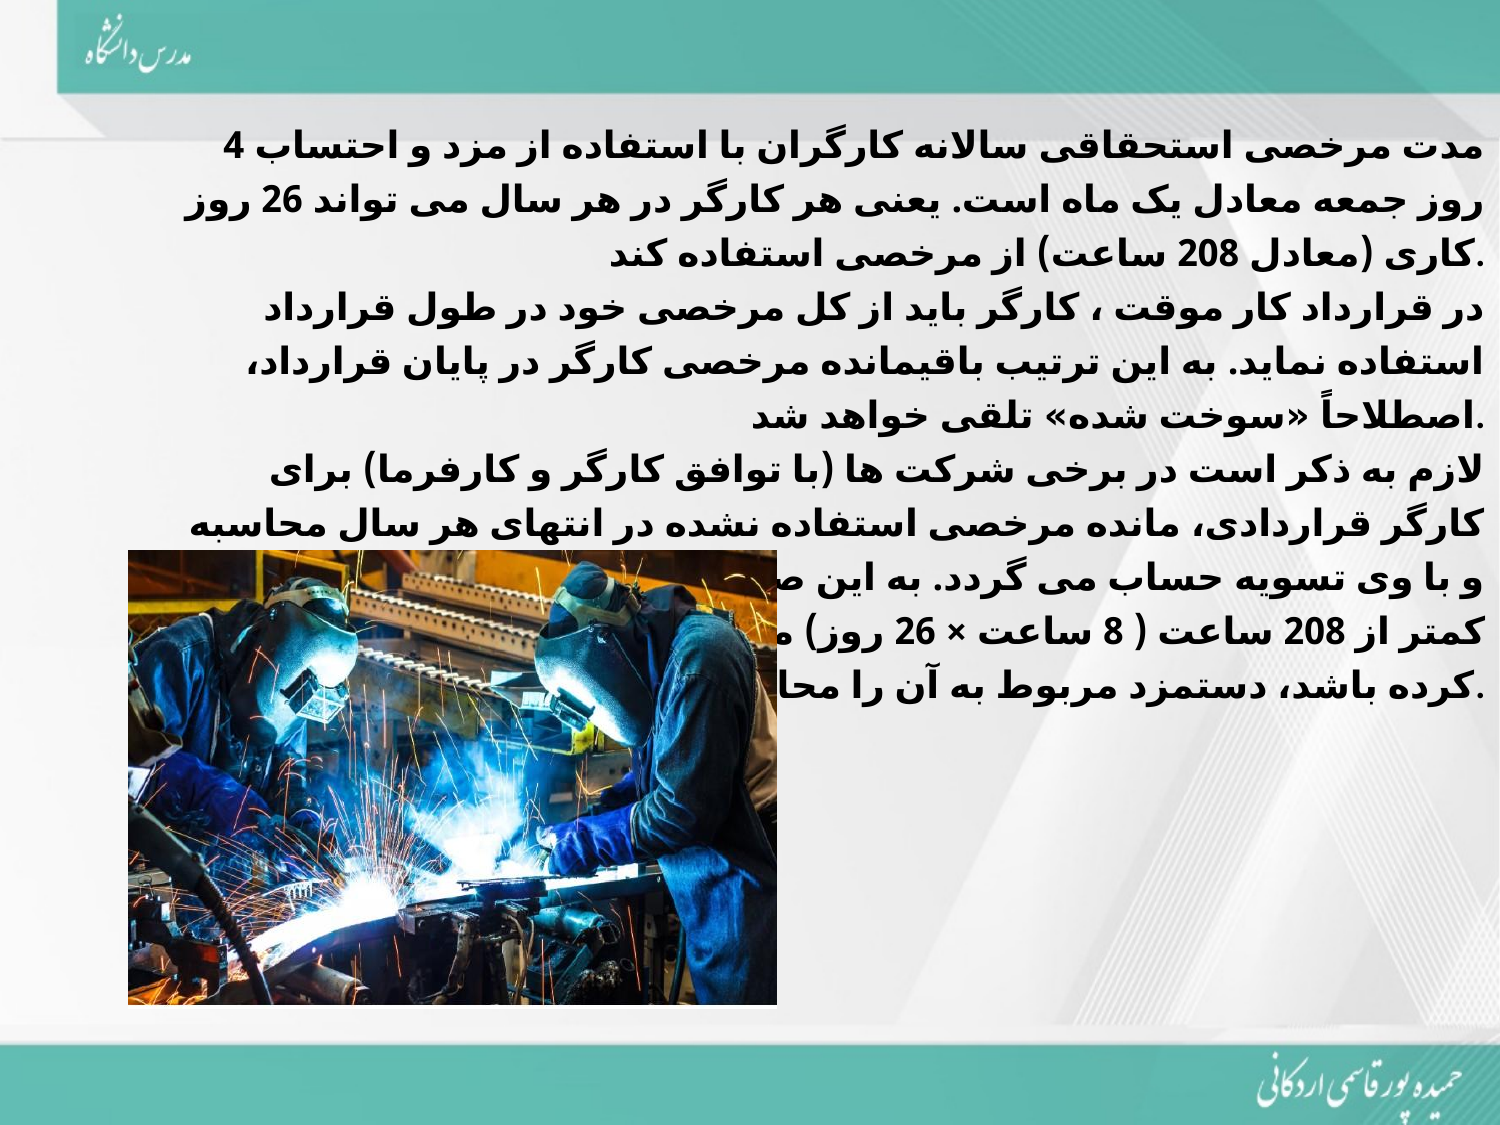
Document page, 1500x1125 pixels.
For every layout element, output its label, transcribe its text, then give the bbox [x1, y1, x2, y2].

text_box مدت مرخصی استحقاقی سالانه کارگران با استفاده از مزد و احتساب 4 روز جمعه معادل یک ماه است. یعنی هر کارگر در هر سال می تواند 26 روز کاری (معادل 208 ساعت) از مرخصی استفاده کند. در قرارداد کار موقت ، کارگر باید از کل مرخصی خود در طول قرارداد استفاده نماید. به این ترتیب باقیمانده مرخصی کارگر در پایان قرارداد، اصطلاحاً «سوخت شده» تلقی خواهد شد. لازم به ذکر است در برخی شرکت ها (با توافق کارگر و کارفرما) برای کارگر قراردادی، مانده مرخصی استفاده نشده در انتهای هر سال محاسبه و با وی تسویه حساب می گردد. به این صورت که در پایان سال اگر کارگر کمتر از 208 ساعت ( 8 ساعت × 26 روز) مرخصی سالانهء خود را استفاده کرده باشد، دستمزد مربوط به آن را محاسبه و به وی پرداخت می کنند. [153, 104, 1500, 714]
picture [0, 0, 1500, 1125]
